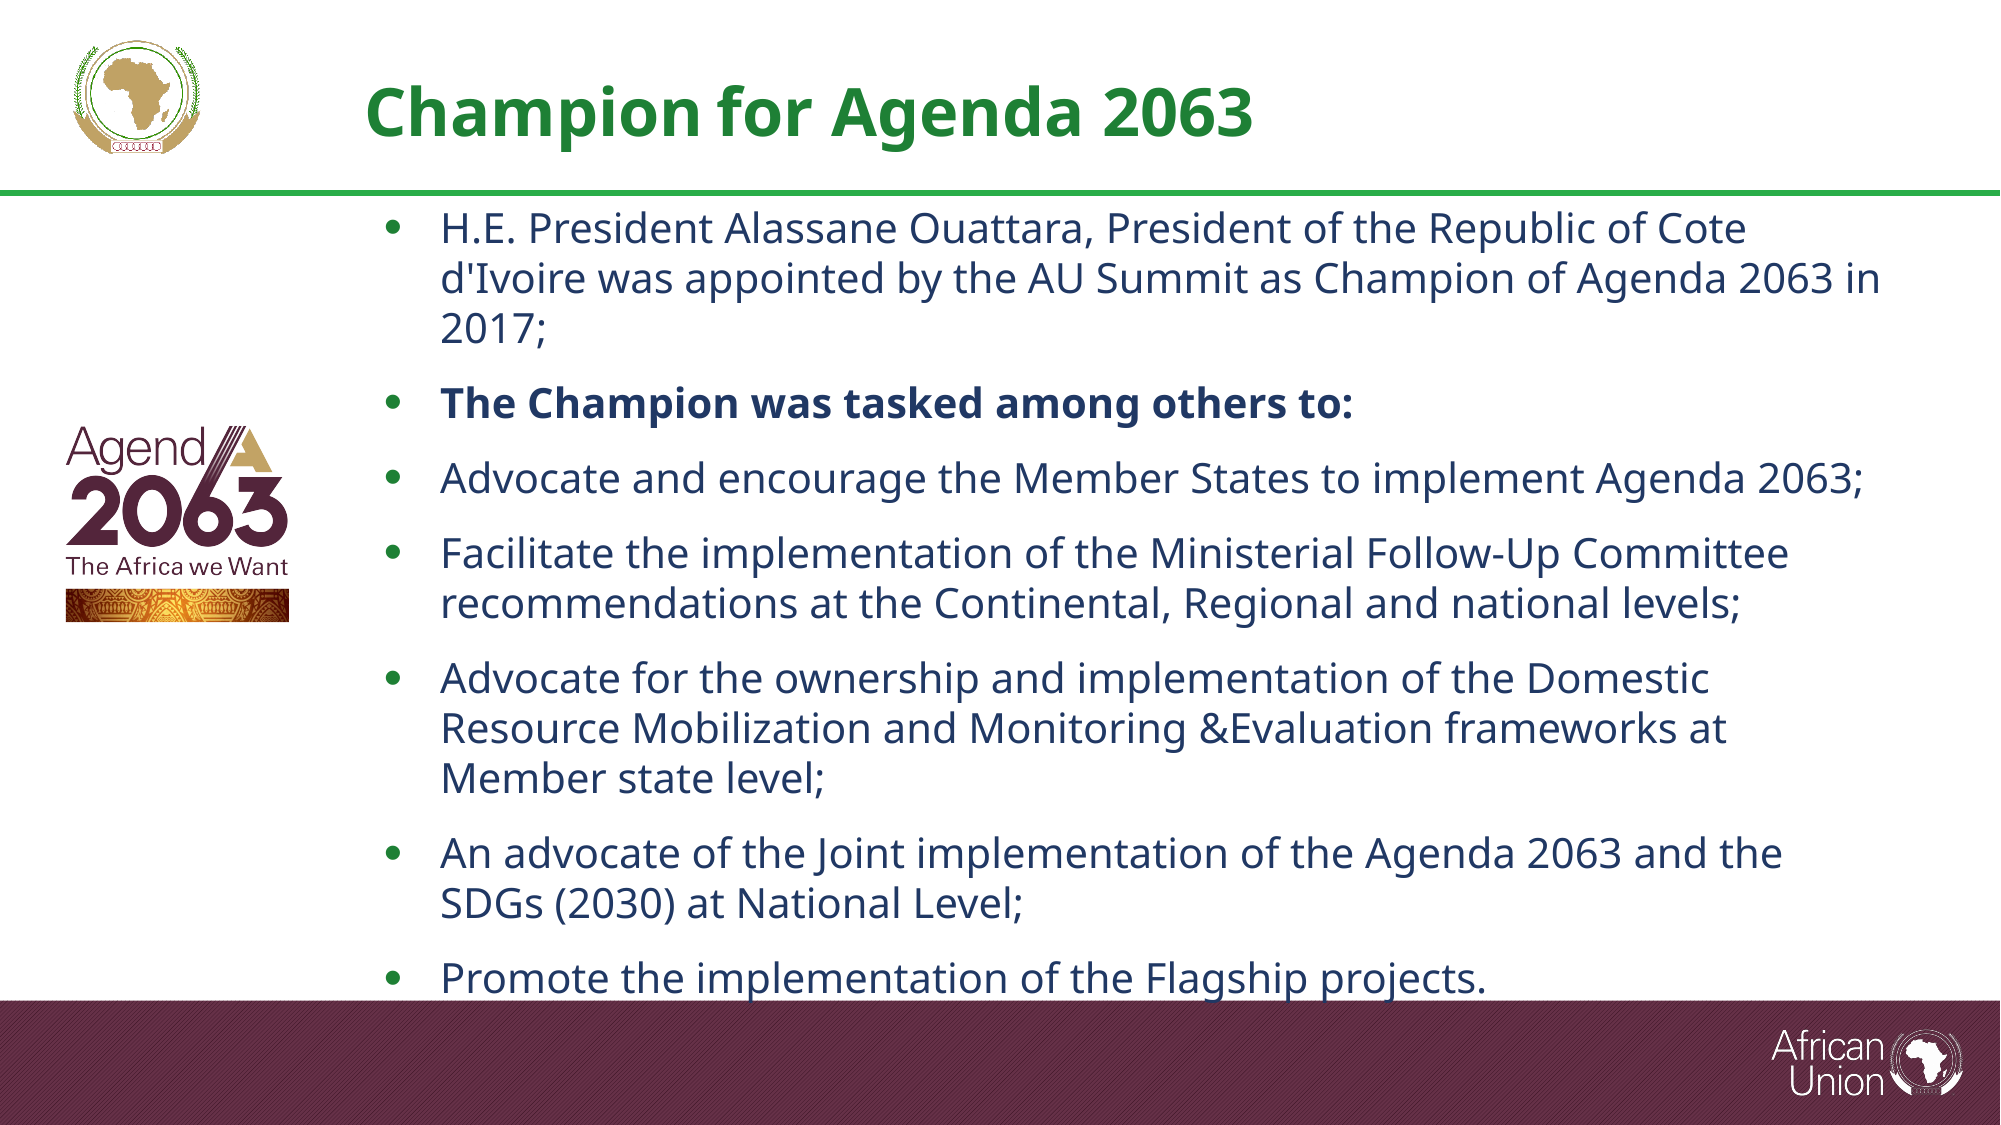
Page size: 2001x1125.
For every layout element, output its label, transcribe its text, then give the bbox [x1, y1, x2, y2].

text_box Champion for Agenda 2063 [349, 62, 1880, 158]
list H.E. President Alassane Ouattara, President of the Republic of Cote d'Ivoire was appointed by the AU Summit as Champion of Agenda 2063 in 2017; The Champion was tasked among others to: Advocate and encourage the Member States to implement Agenda 2063; Facilitate the implementation of the Ministerial Follow-Up Committee recommendations at the Continental, Regional and national levels; Advocate for the ownership and implementation of the Domestic Resource Mobilization and Monitoring &Evaluation frameworks at Member state level; An advocate of the Joint implementation of the Agenda 2063 and the SDGs (2030) at National Level; Promote the implementation of the Flagship projects. [349, 196, 1914, 978]
text_box [0, 1000, 1734, 1125]
picture [71, 38, 202, 156]
picture [56, 420, 299, 650]
picture [1734, 1000, 2000, 1125]
